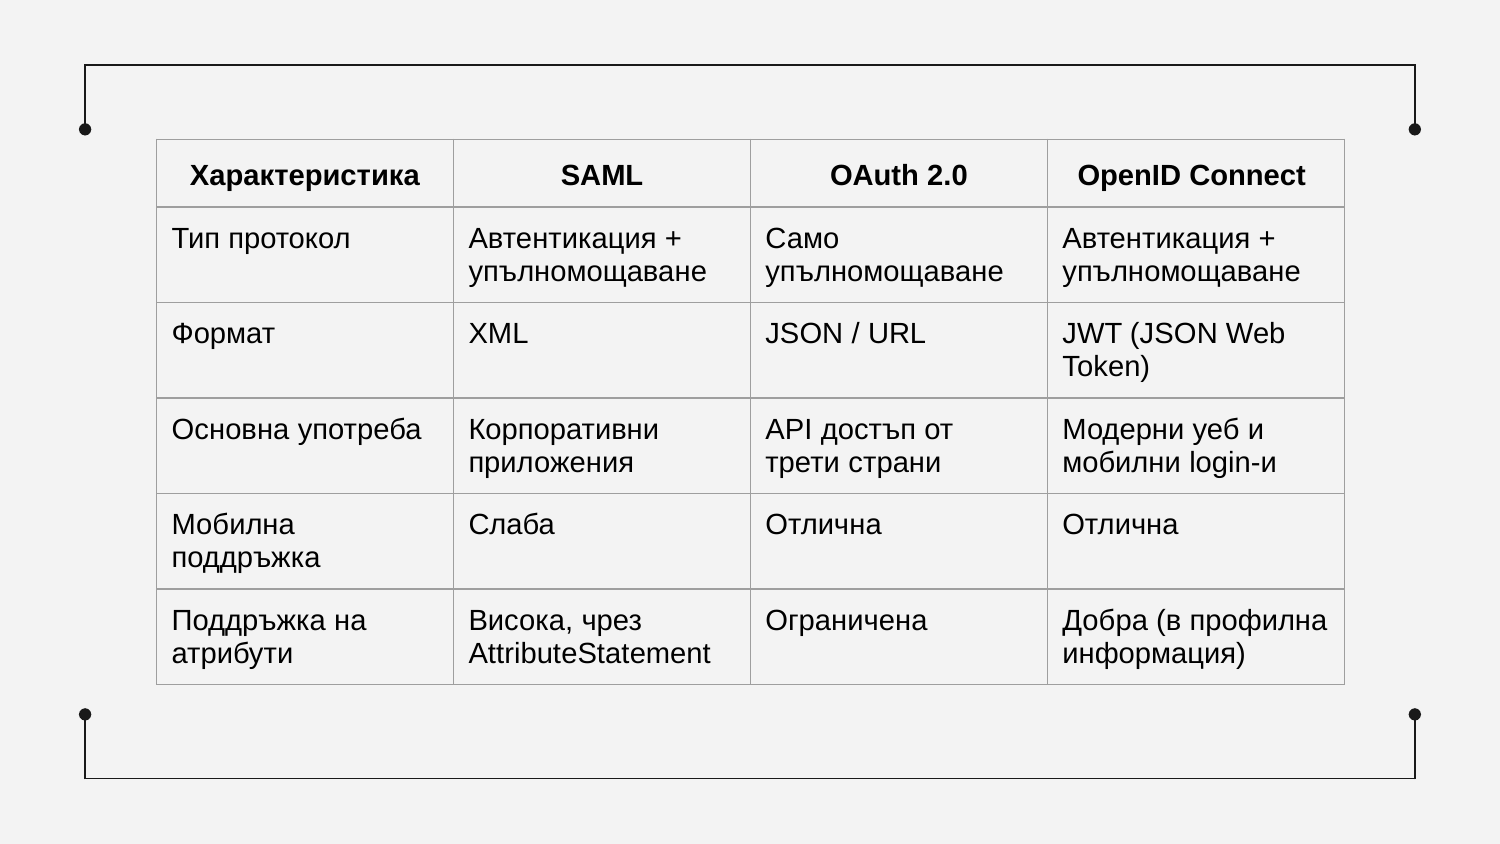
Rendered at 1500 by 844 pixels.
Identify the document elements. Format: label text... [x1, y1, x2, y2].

table_header Характеристика [157, 140, 453, 206]
table_cell Отлична [751, 494, 1047, 588]
table_cell Формат [157, 303, 453, 397]
table_cell Добра (в профилна информация) [1048, 590, 1344, 684]
table_cell JWT (JSON Web Token) [1048, 303, 1344, 397]
table_cell XML [454, 303, 750, 397]
table_cell Поддръжка на атрибути [157, 590, 453, 684]
table_cell Основна употреба [157, 399, 453, 493]
table_cell Висока, чрез AttributeStatement [454, 590, 750, 684]
table_cell Само упълномощаване [751, 208, 1047, 302]
table_cell Отлична [1048, 494, 1344, 588]
table_cell Корпоративни приложения [454, 399, 750, 493]
table_cell Модерни уеб и мобилни login-и [1048, 399, 1344, 493]
table_cell Автентикация + упълномощаване [454, 208, 750, 302]
table_header OpenID Connect [1048, 140, 1344, 206]
table_header OAuth 2.0 [751, 140, 1047, 206]
table_cell Тип протокол [157, 208, 453, 302]
table_cell Ограничена [751, 590, 1047, 684]
table_cell Автентикация + упълномощаване [1048, 208, 1344, 302]
table_header SAML [454, 140, 750, 206]
table_cell Слаба [454, 494, 750, 588]
table_cell JSON / URL [751, 303, 1047, 397]
table_cell API достъп от трети страни [751, 399, 1047, 493]
table_cell Мобилна поддръжка [157, 494, 453, 588]
